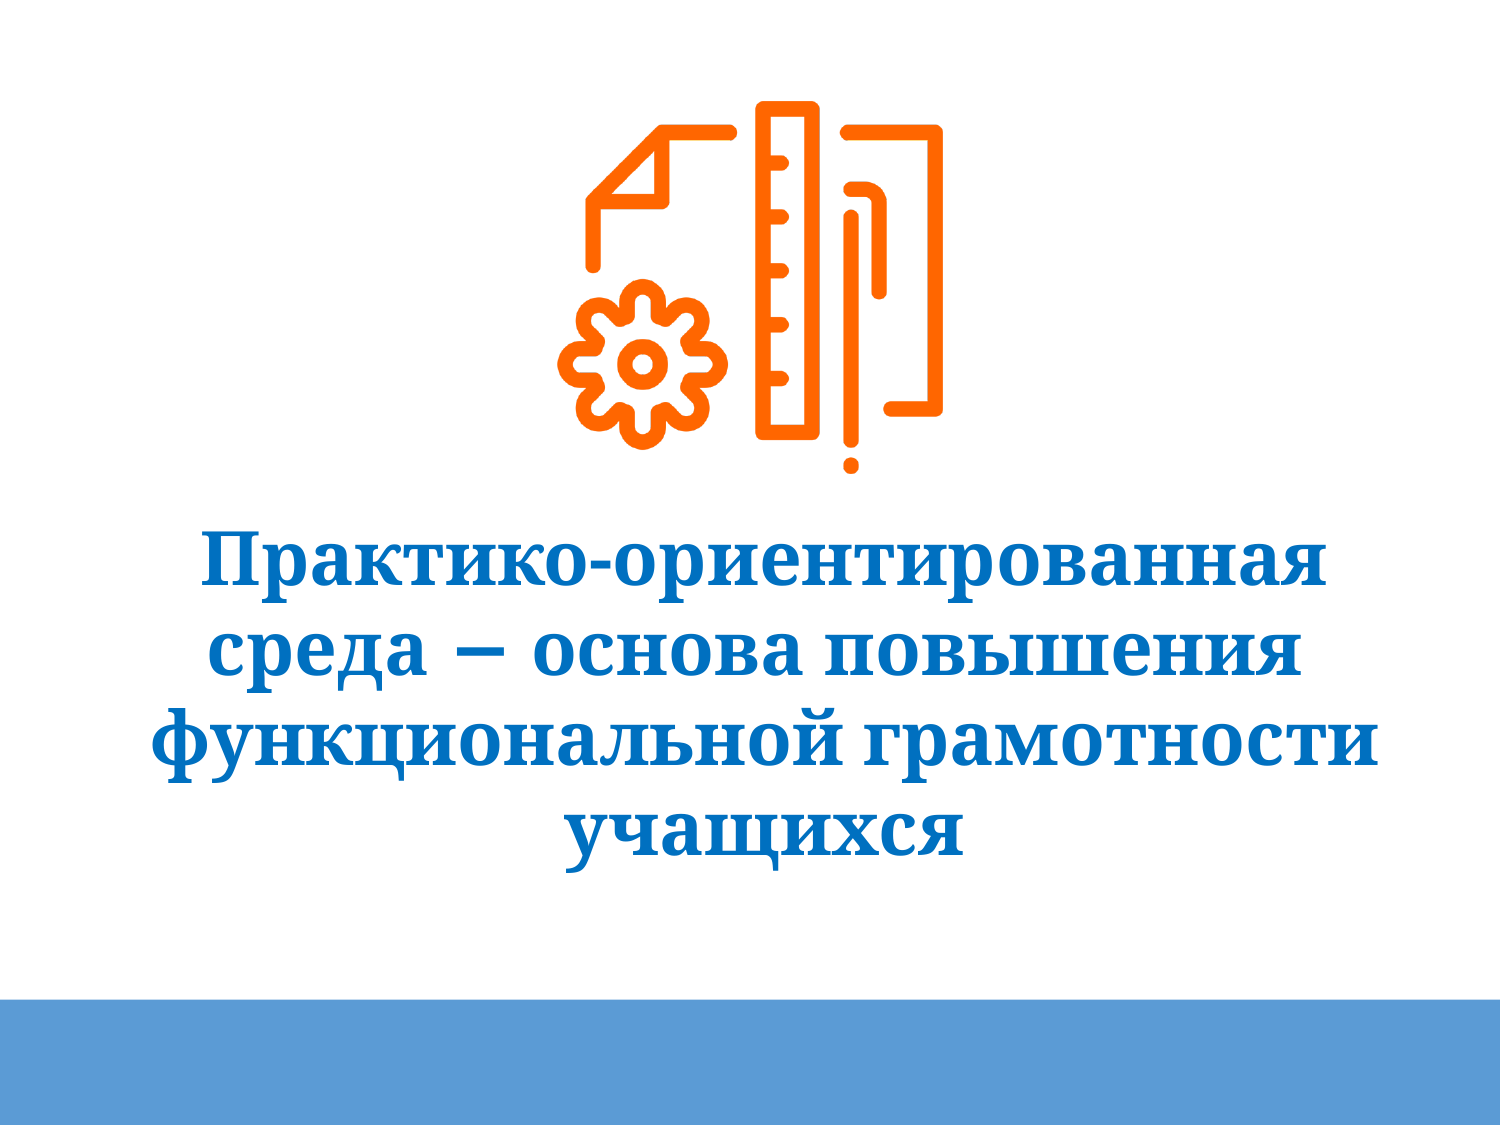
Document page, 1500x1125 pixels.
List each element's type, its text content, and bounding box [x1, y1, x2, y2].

text_box [0, 998, 1500, 1125]
text_box Практико-ориентированная среда − основа повышения функциональной грамотности учащихся [53, 503, 1459, 878]
picture [557, 101, 943, 474]
